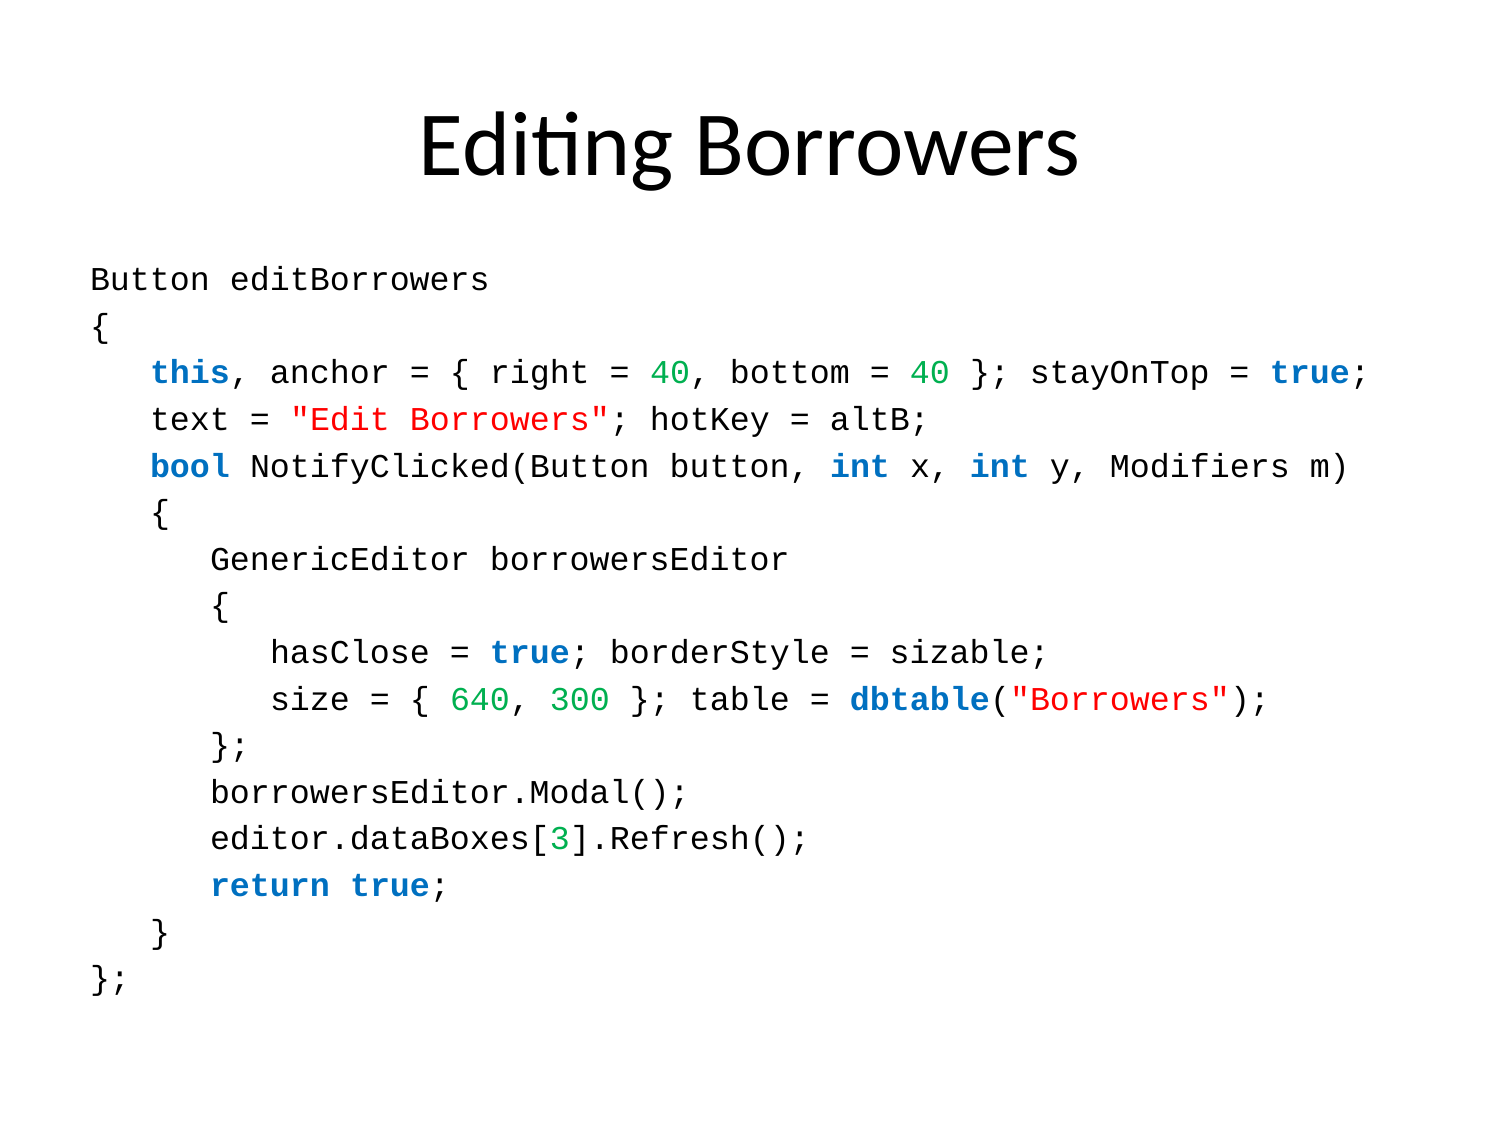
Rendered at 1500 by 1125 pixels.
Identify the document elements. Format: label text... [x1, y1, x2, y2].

title Editing Borrowers [75, 45, 1425, 233]
list Button editBorrowers { this, anchor = { right = 40, bottom = 40 }; stayOnTop = true; text = "Edit Borrowers"; hotKey = altB; bool NotifyClicked(Button button, int x, int y, Modifiers m) { GenericEditor borrowersEditor { hasClose = true; borderStyle = sizable; size = { 640, 300 }; table = dbtable("Borrowers"); }; borrowersEditor.Modal(); editor.dataBoxes[3].Refresh(); return true; } }; [75, 249, 1425, 993]
